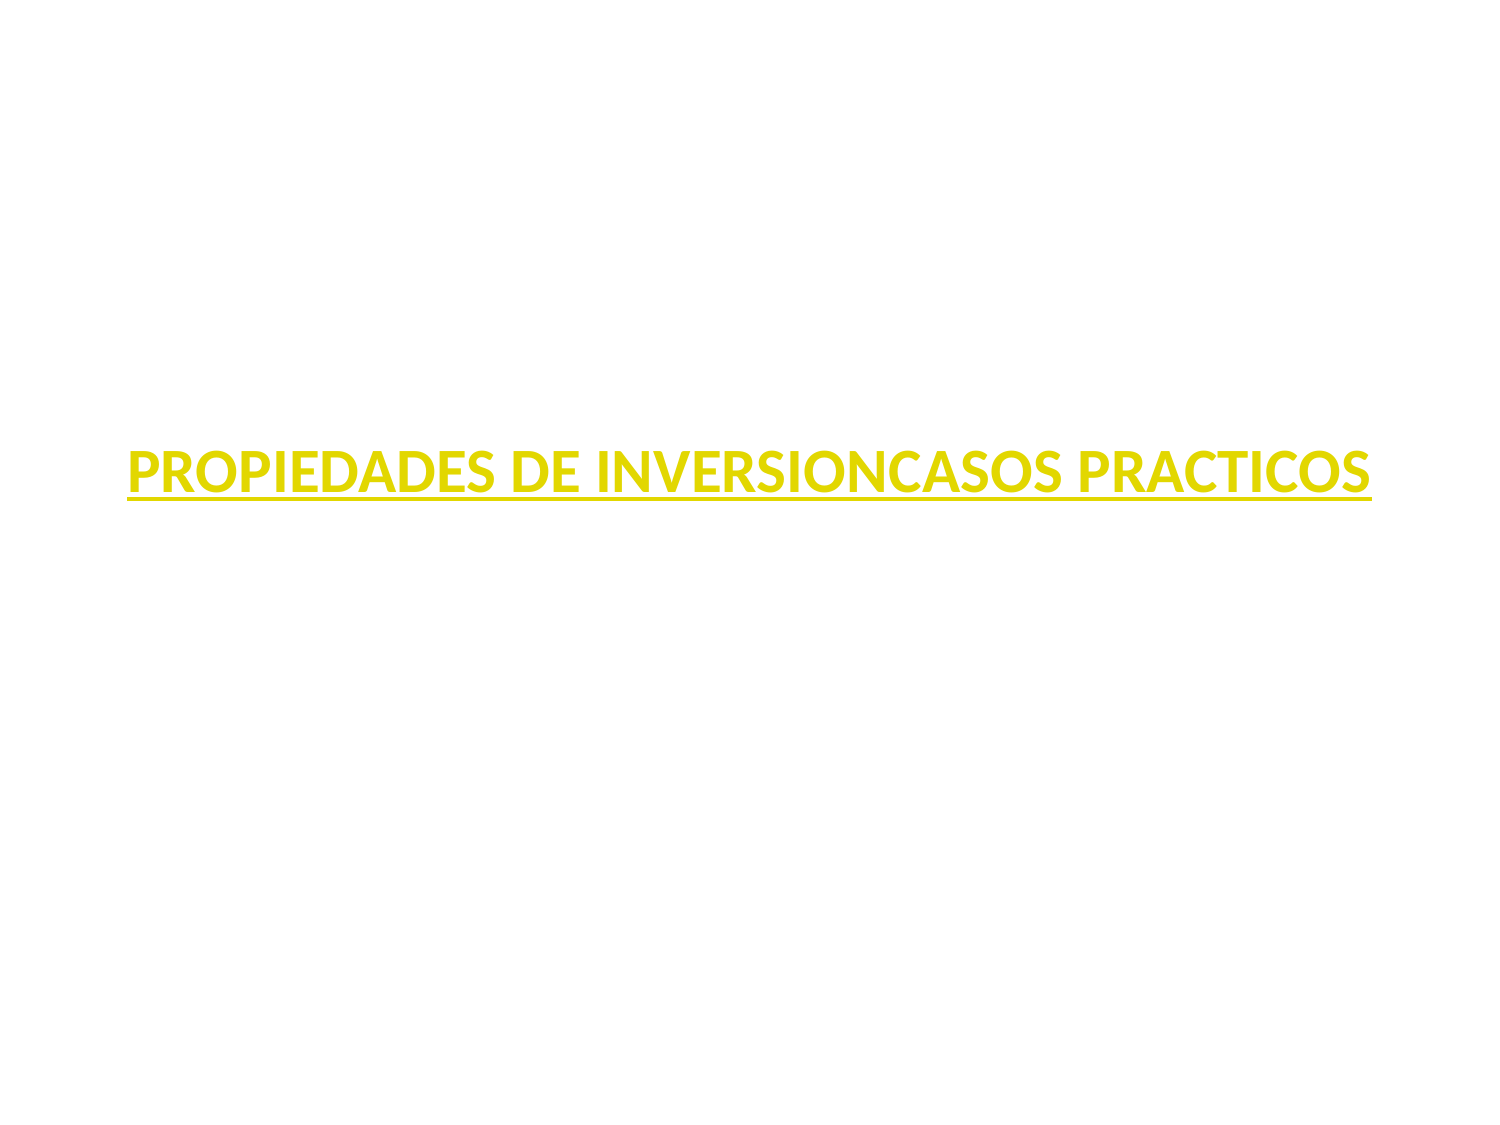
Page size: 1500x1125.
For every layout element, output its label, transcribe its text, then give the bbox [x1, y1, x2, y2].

title PROPIEDADES DE INVERSION CASOS PRACTICOS [112, 243, 1388, 615]
